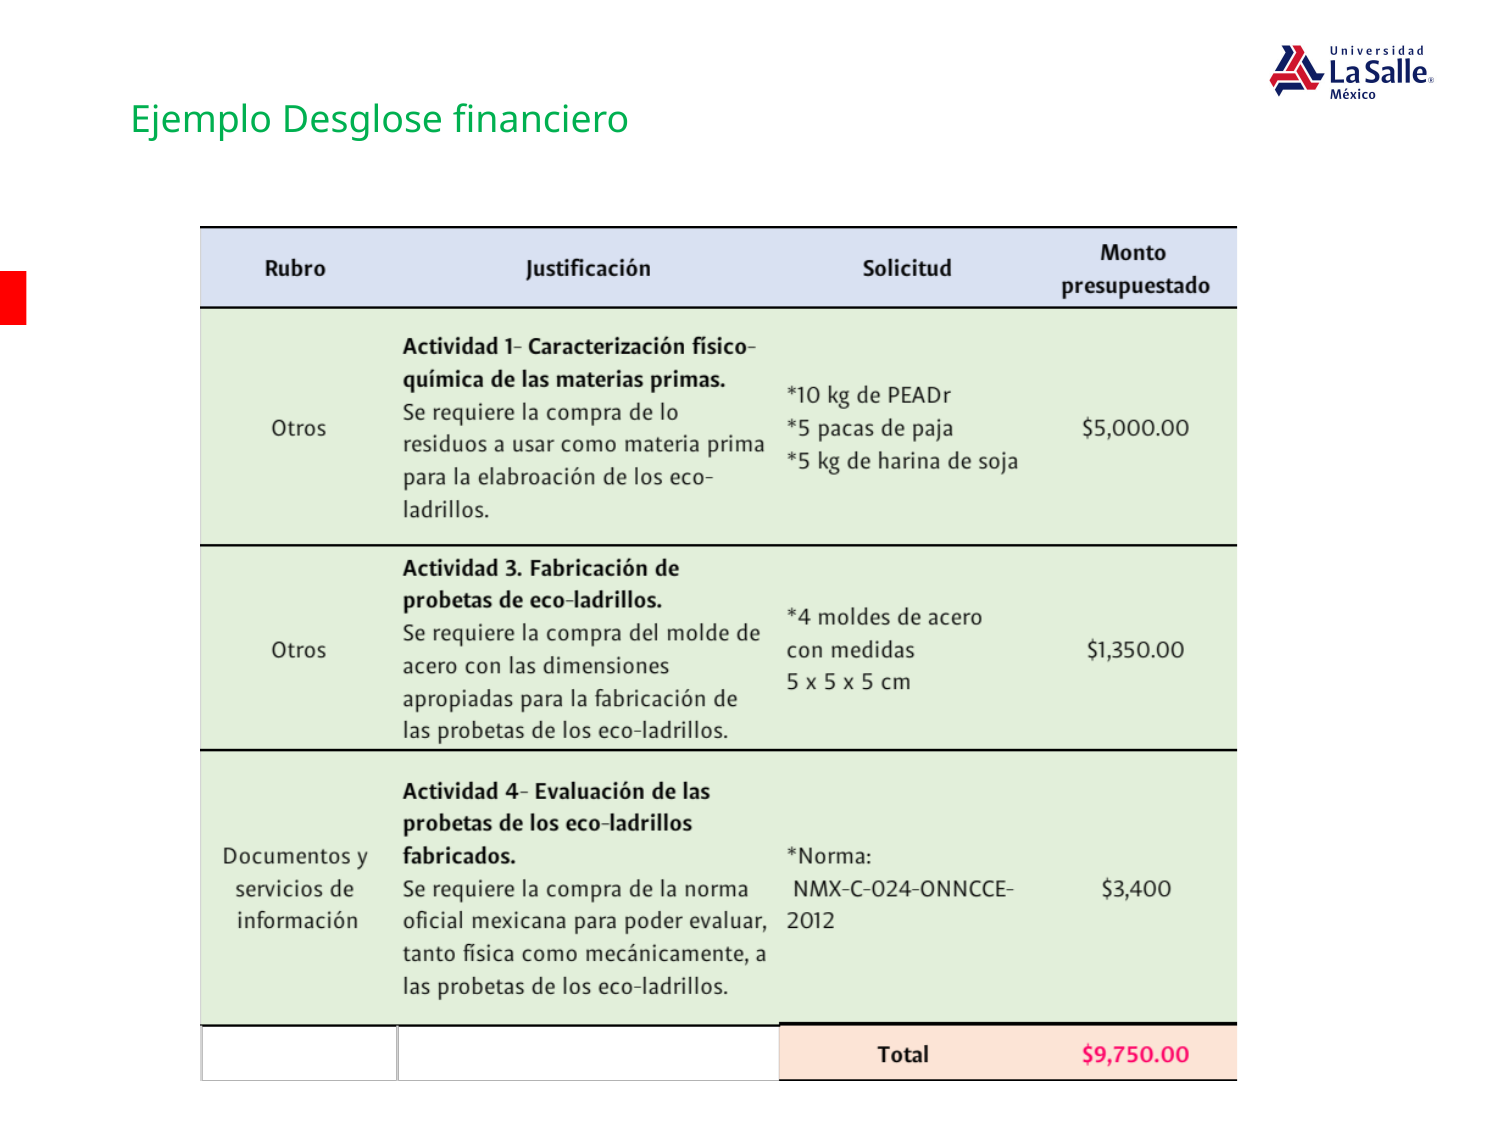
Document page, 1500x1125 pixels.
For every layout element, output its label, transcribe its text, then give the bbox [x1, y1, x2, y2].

text_box Ejemplo Desglose financiero [115, 87, 645, 148]
text_box [0, 270, 27, 326]
picture [0, 0, 1500, 1125]
